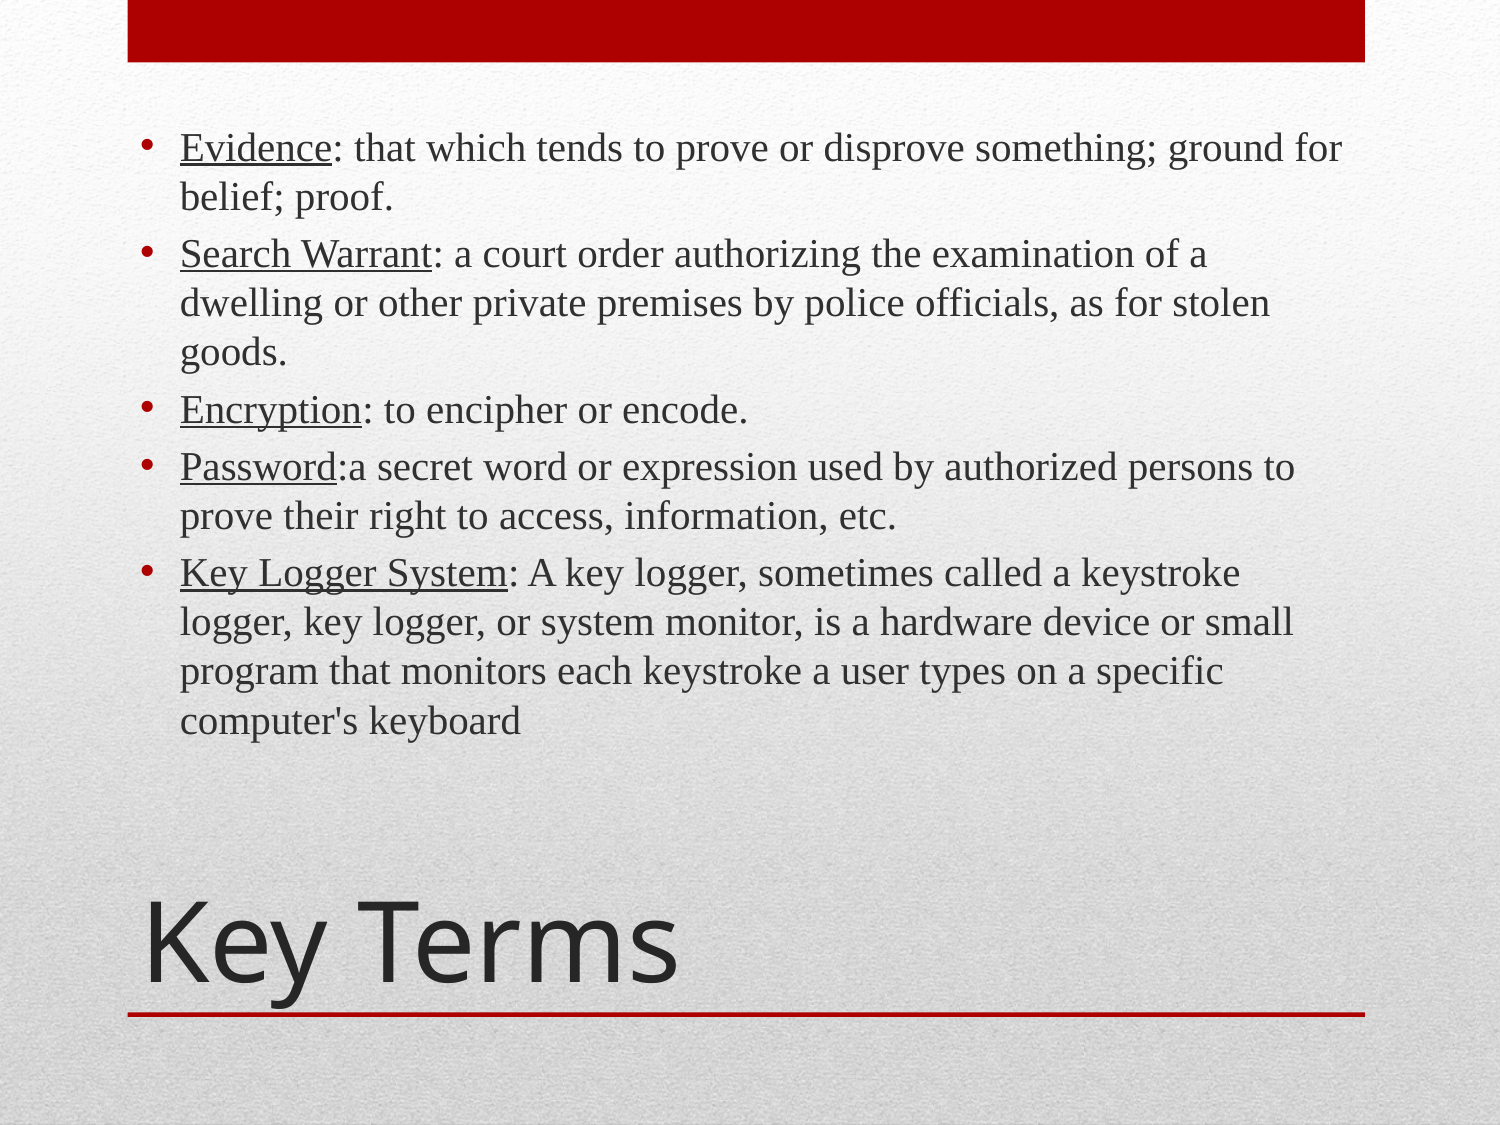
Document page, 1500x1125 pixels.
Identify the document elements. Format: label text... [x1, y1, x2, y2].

title Key Terms [125, 750, 1238, 1013]
list Evidence: that which tends to prove or disprove something; ground for belief; proof. Search Warrant: a court order authorizing the examination of a dwelling or other private premises by police officials, as for stolen goods. Encryption: to encipher or encode. Password:a secret word or expression used by authorized persons to prove their right to access, information, etc. Key Logger System: A key logger, sometimes called a keystroke logger, key logger, or system monitor, is a hardware device or small program that monitors each keystroke a user types on a specific computer's keyboard [125, 112, 1363, 750]
